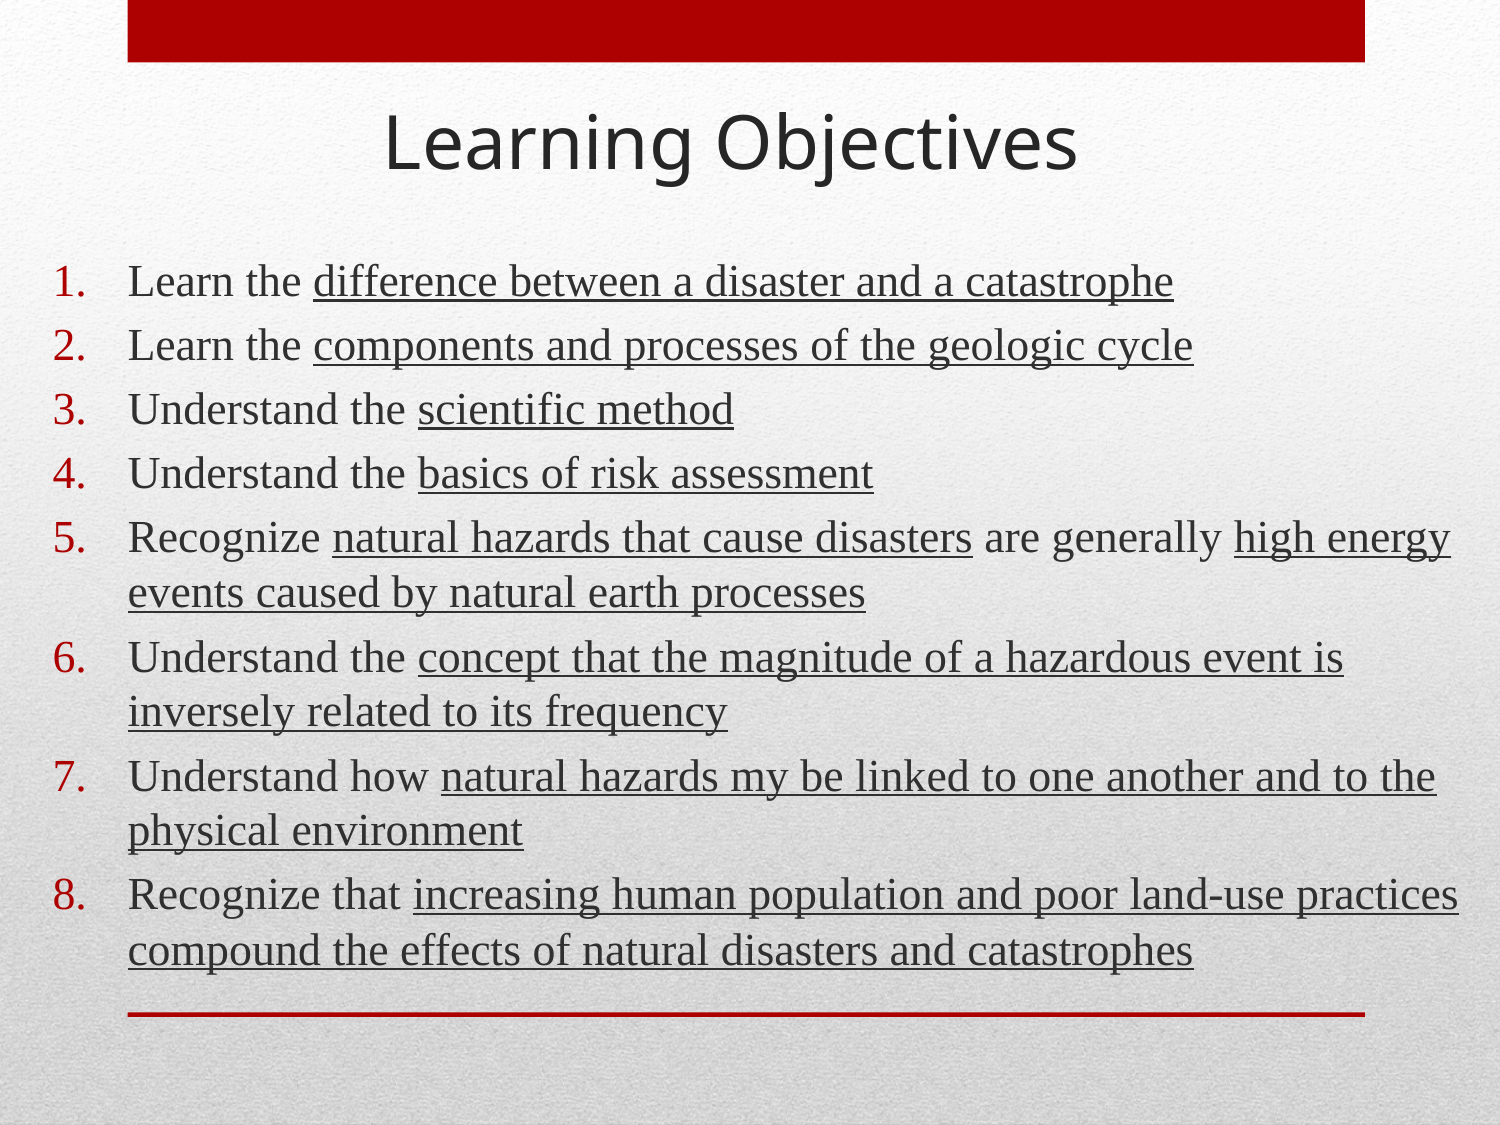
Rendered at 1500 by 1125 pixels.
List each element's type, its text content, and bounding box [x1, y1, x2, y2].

title Learning Objectives [24, 4, 1438, 192]
list Learn the difference between a disaster and a catastrophe Learn the components and processes of the geologic cycle Understand the scientific method Understand the basics of risk assessment Recognize natural hazards that cause disasters are generally high energy events caused by natural earth processes Understand the concept that the magnitude of a hazardous event is inversely related to its frequency Understand how natural hazards my be linked to one another and to the physical environment Recognize that increasing human population and poor land-use practices compound the effects of natural disasters and catastrophes [37, 187, 1475, 1038]
